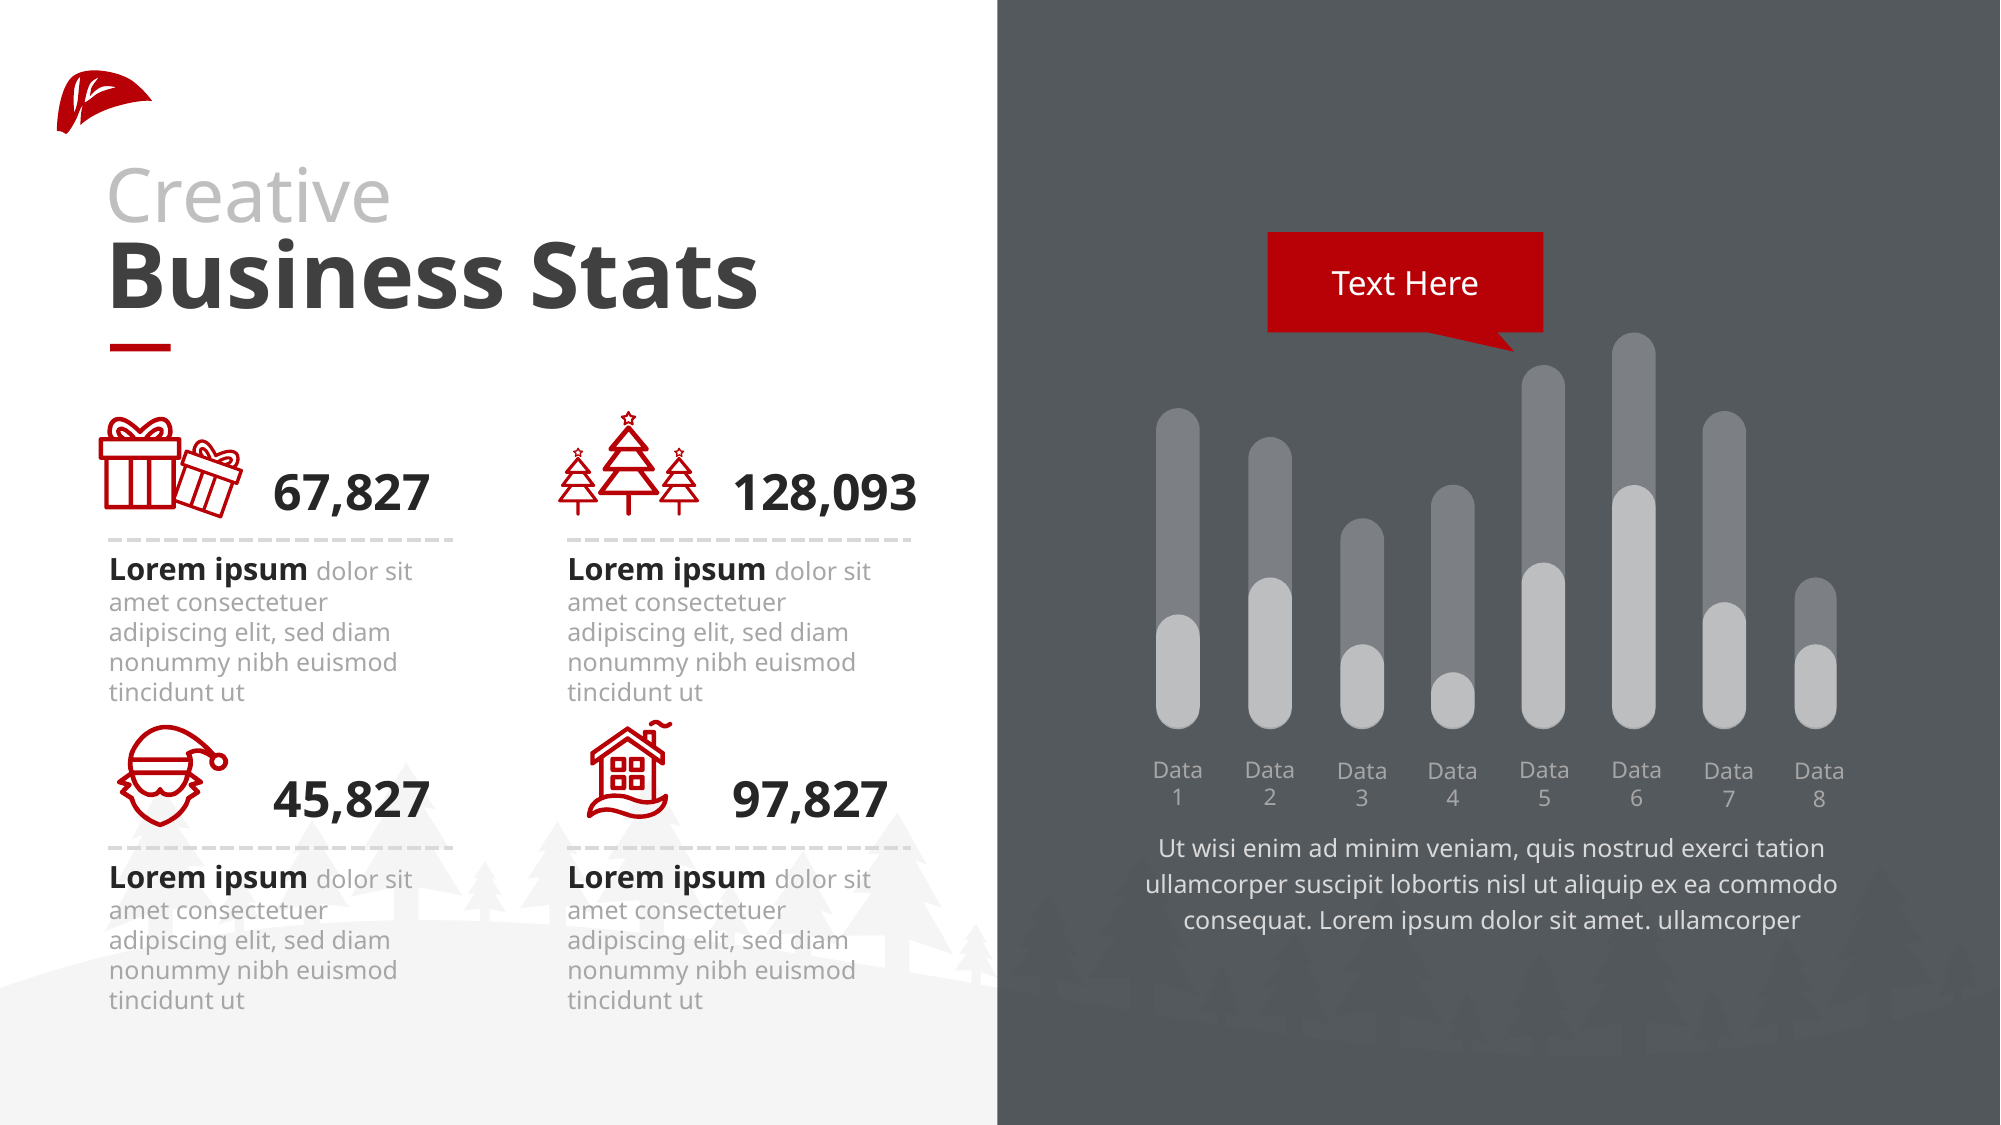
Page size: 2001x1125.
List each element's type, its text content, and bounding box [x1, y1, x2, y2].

picture [997, 0, 2000, 1125]
text_box Lorem ipsum dolor sit amet consectetuer adipiscing elit, sed diam nonummy nibh euismod tincidunt ut [93, 542, 467, 714]
text_box [117, 724, 229, 828]
text_box 97,827 [717, 760, 985, 836]
text_box 67,827 [259, 452, 527, 528]
text_box Lorem ipsum dolor sit amet consectetuer adipiscing elit, sed diam nonummy nibh euismod tincidunt ut [552, 542, 926, 714]
text_box Creative [90, 140, 618, 209]
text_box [98, 416, 239, 512]
text_box [109, 343, 172, 352]
text_box 128,093 [717, 452, 985, 528]
text_box Business Stats [90, 209, 918, 335]
text_box Lorem ipsum dolor sit amet consectetuer adipiscing elit, sed diam nonummy nibh euismod tincidunt ut [93, 850, 467, 1022]
text_box 45,827 [259, 760, 527, 836]
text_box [41, 70, 179, 175]
text_box Lorem ipsum dolor sit amet consectetuer adipiscing elit, sed diam nonummy nibh euismod tincidunt ut [552, 850, 926, 1022]
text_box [586, 719, 673, 819]
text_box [558, 410, 700, 516]
